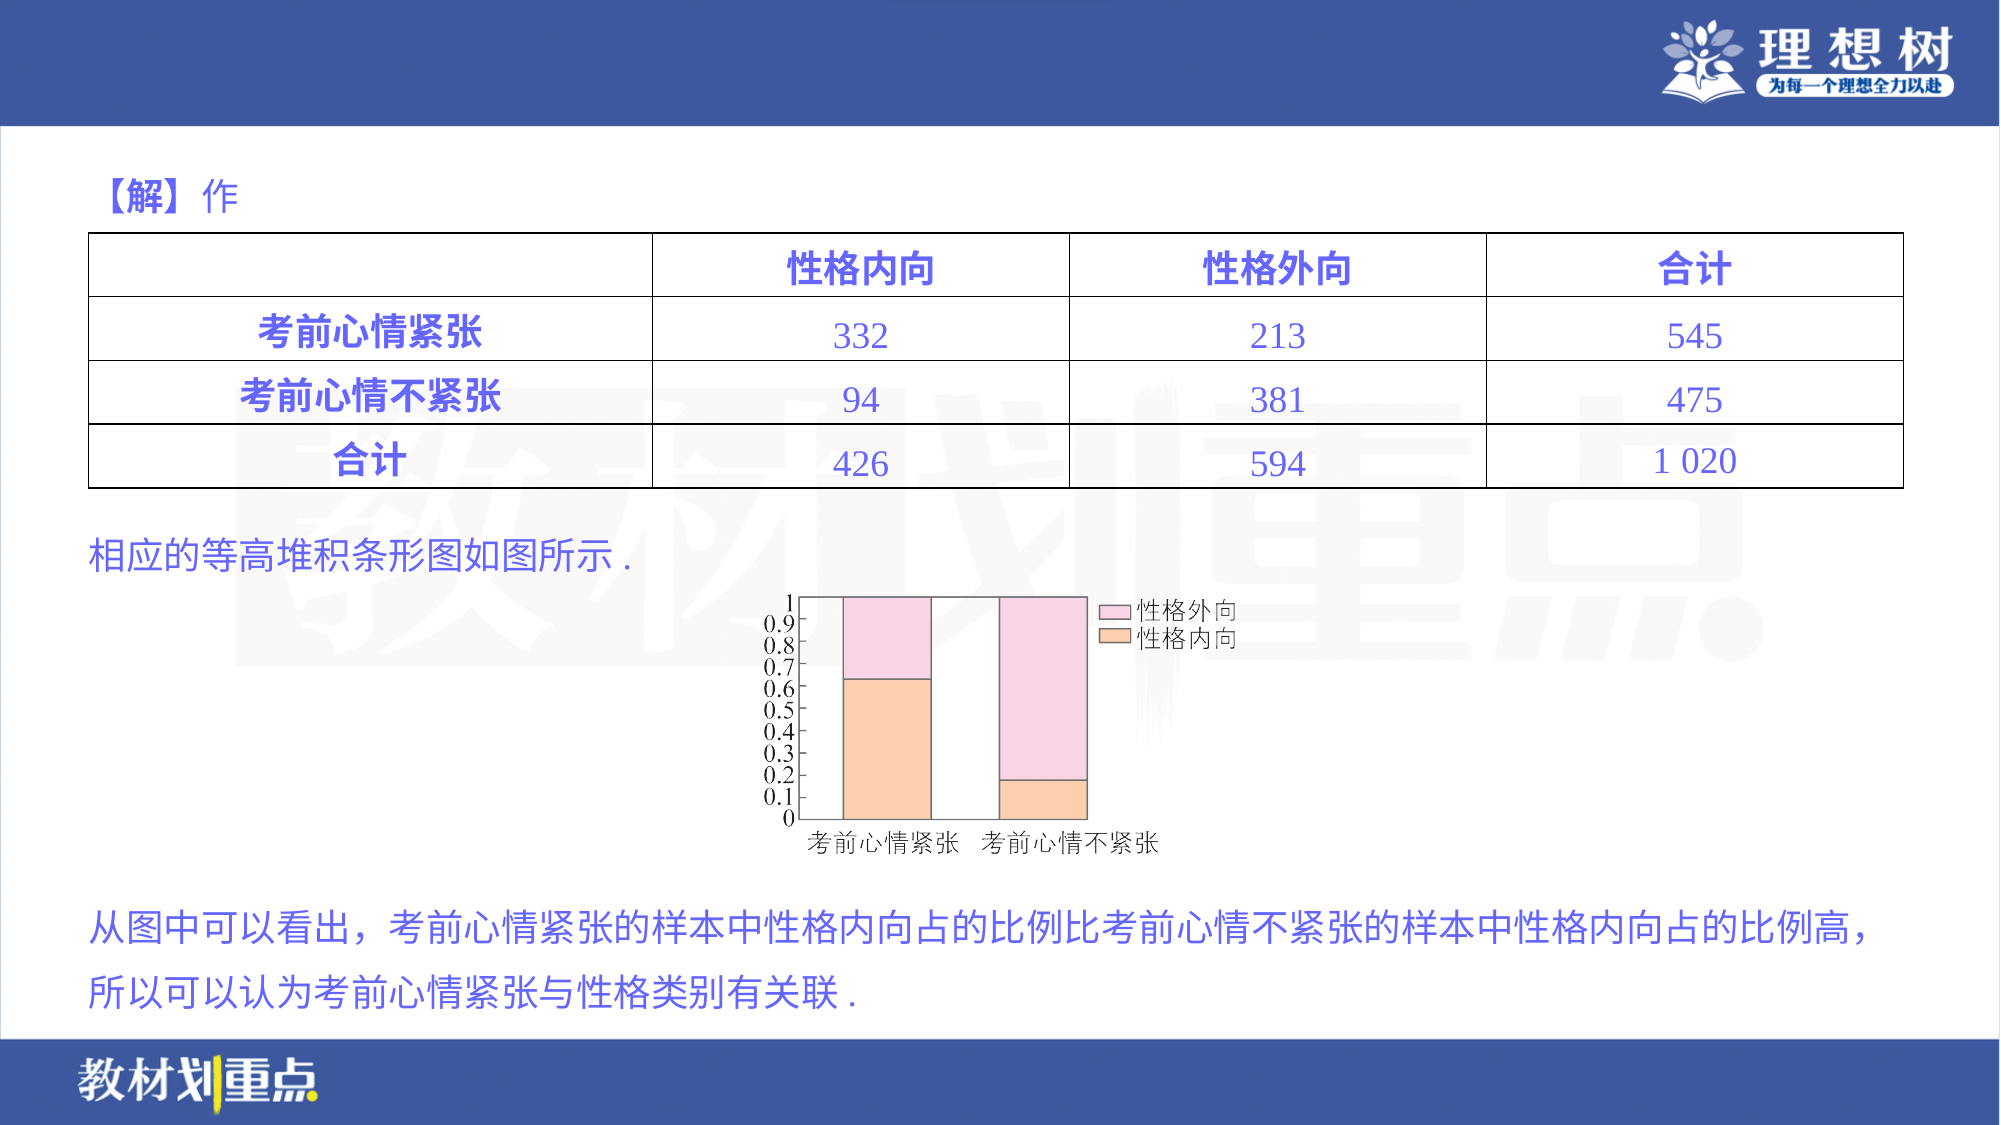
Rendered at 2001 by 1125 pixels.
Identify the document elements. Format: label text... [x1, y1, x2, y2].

table_cell 94 [653, 361, 1069, 423]
table_cell 475 [1487, 361, 1903, 423]
picture [0, 0, 2000, 1125]
table_cell 426 [653, 425, 1069, 487]
table_cell 381 [1070, 361, 1486, 423]
table_cell 545 [1487, 297, 1903, 360]
table_header [89, 234, 652, 296]
table_header 性格内向 [653, 234, 1069, 296]
table_cell 合计 [89, 425, 652, 487]
text_box 相应的等高堆积条形图如图所示. [88, 510, 1911, 570]
table_cell 594 [1070, 425, 1486, 487]
table_cell 213 [1070, 297, 1486, 360]
table_cell 考前心情不紧张 [89, 361, 652, 423]
table_cell 考前心情紧张 [89, 297, 652, 360]
table_cell 332 [653, 297, 1069, 360]
text_box 从图中可以看出，考前心情紧张的样本中性格内向占的比例比考前心情不紧张的样本中性格内向占的比例高， 所以可以认为考前心情紧张与性格类别有关联. [88, 880, 1911, 1008]
table_cell 1 020 [1487, 425, 1903, 487]
table_header 合计 [1487, 234, 1903, 296]
table_header 性格外向 [1070, 234, 1486, 296]
